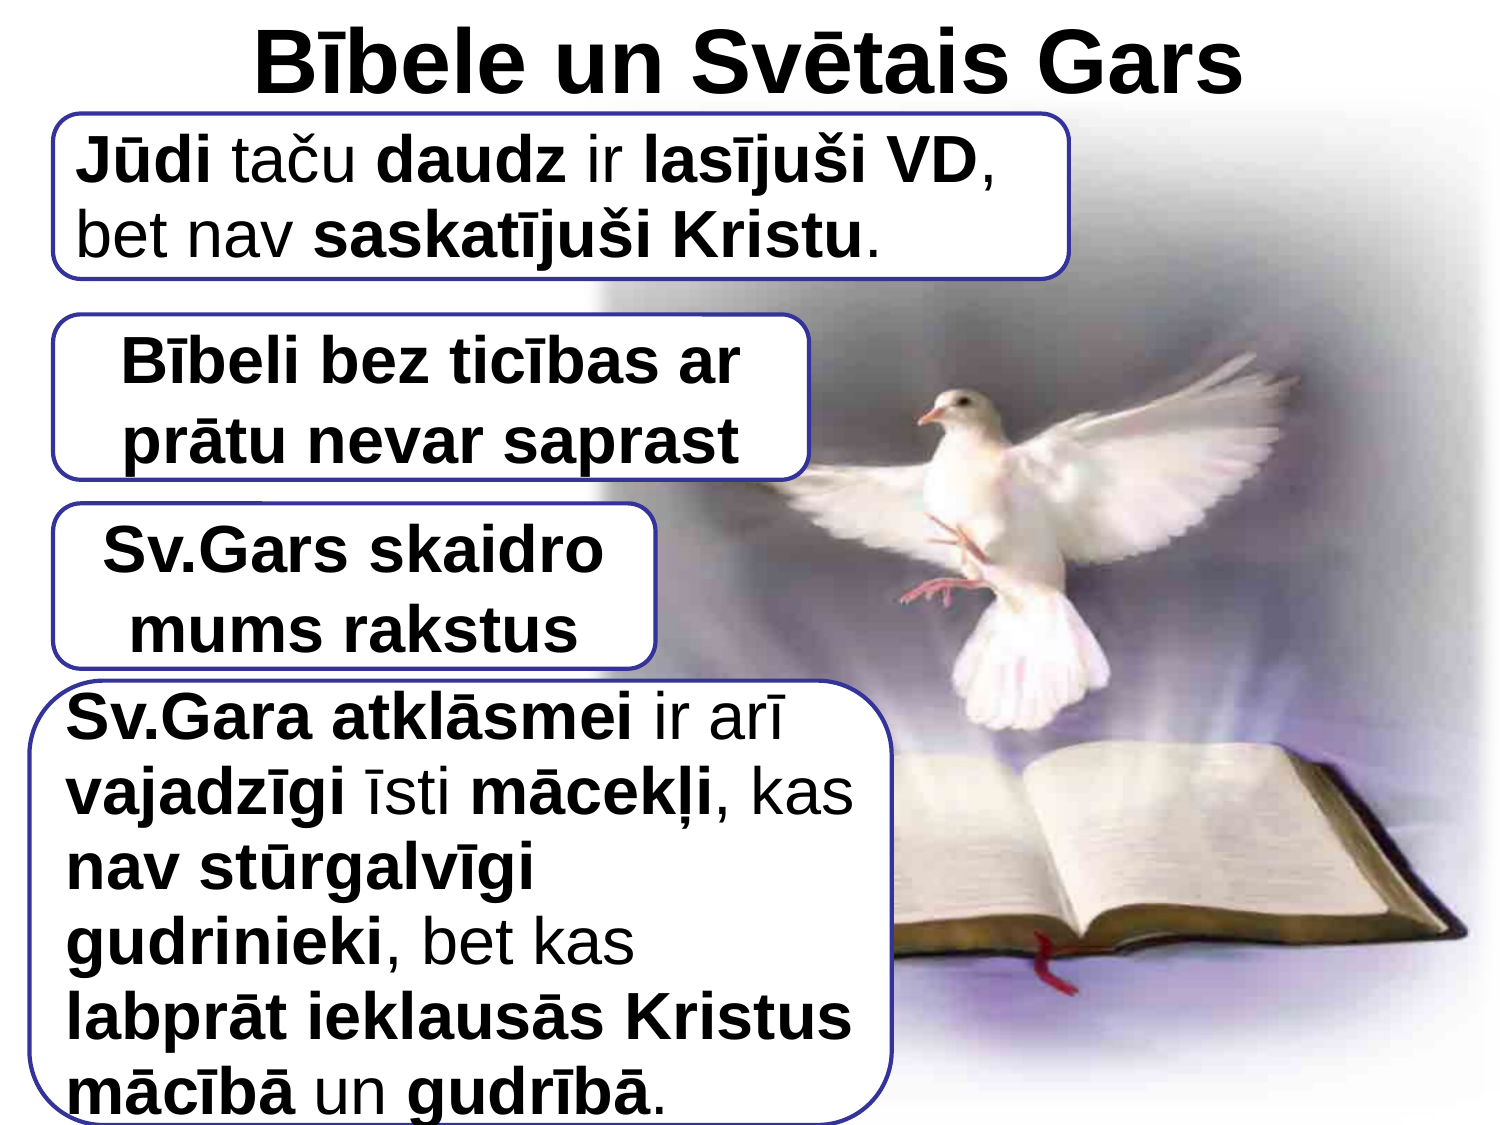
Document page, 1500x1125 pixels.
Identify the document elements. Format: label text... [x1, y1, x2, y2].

text_box Jūdi taču daudz ir lasījuši VD, bet nav saskatījuši Kristu. [50, 111, 579, 282]
text_box Sv.Gars skaidro mums rakstus [50, 501, 579, 671]
text_box Sv.Gara atklāsmei ir arī vajadzīgi īsti mācekļi, kas nav stūrgalvīgi gudrinieki, bet kas labprāt ieklausās Kristus mācībā un gudrībā. [27, 678, 579, 1125]
picture [584, 88, 1500, 1125]
title Bībele un Svētais Gars [0, 0, 1500, 114]
text_box Bībeli bez ticības ar prātu nevar saprast [50, 312, 579, 482]
